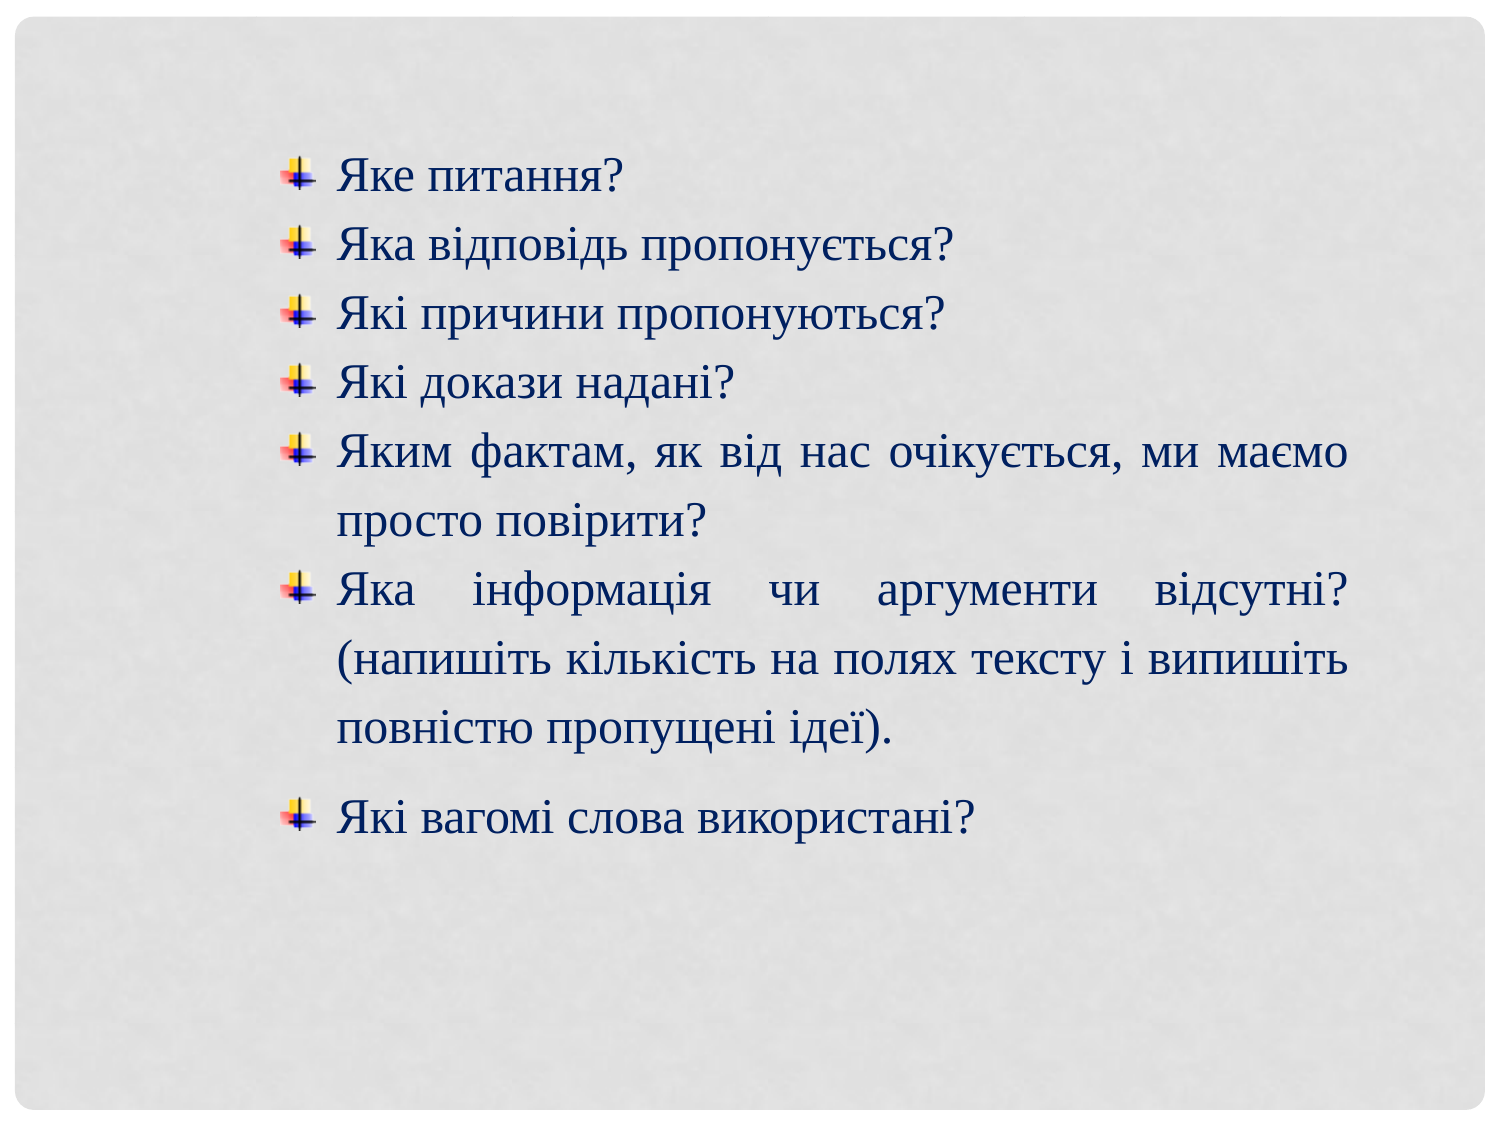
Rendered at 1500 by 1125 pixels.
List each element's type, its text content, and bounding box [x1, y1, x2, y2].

picture [280, 430, 316, 466]
picture [280, 568, 316, 604]
picture [280, 154, 316, 190]
text_box Яке питання? Яка відповідь пропонується? Які причини пропонуються? Які докази надані? Яким фактам, як від нас очікується, ми маємо просто повірити? Яка інформація чи аргументи відсутні? (напишіть кількість на полях тексту і випишіть повністю пропущені ідеї). Які вагомі слова використані? [265, 125, 1365, 851]
picture [280, 292, 316, 328]
picture [280, 361, 316, 397]
picture [280, 795, 316, 831]
picture [280, 223, 316, 259]
